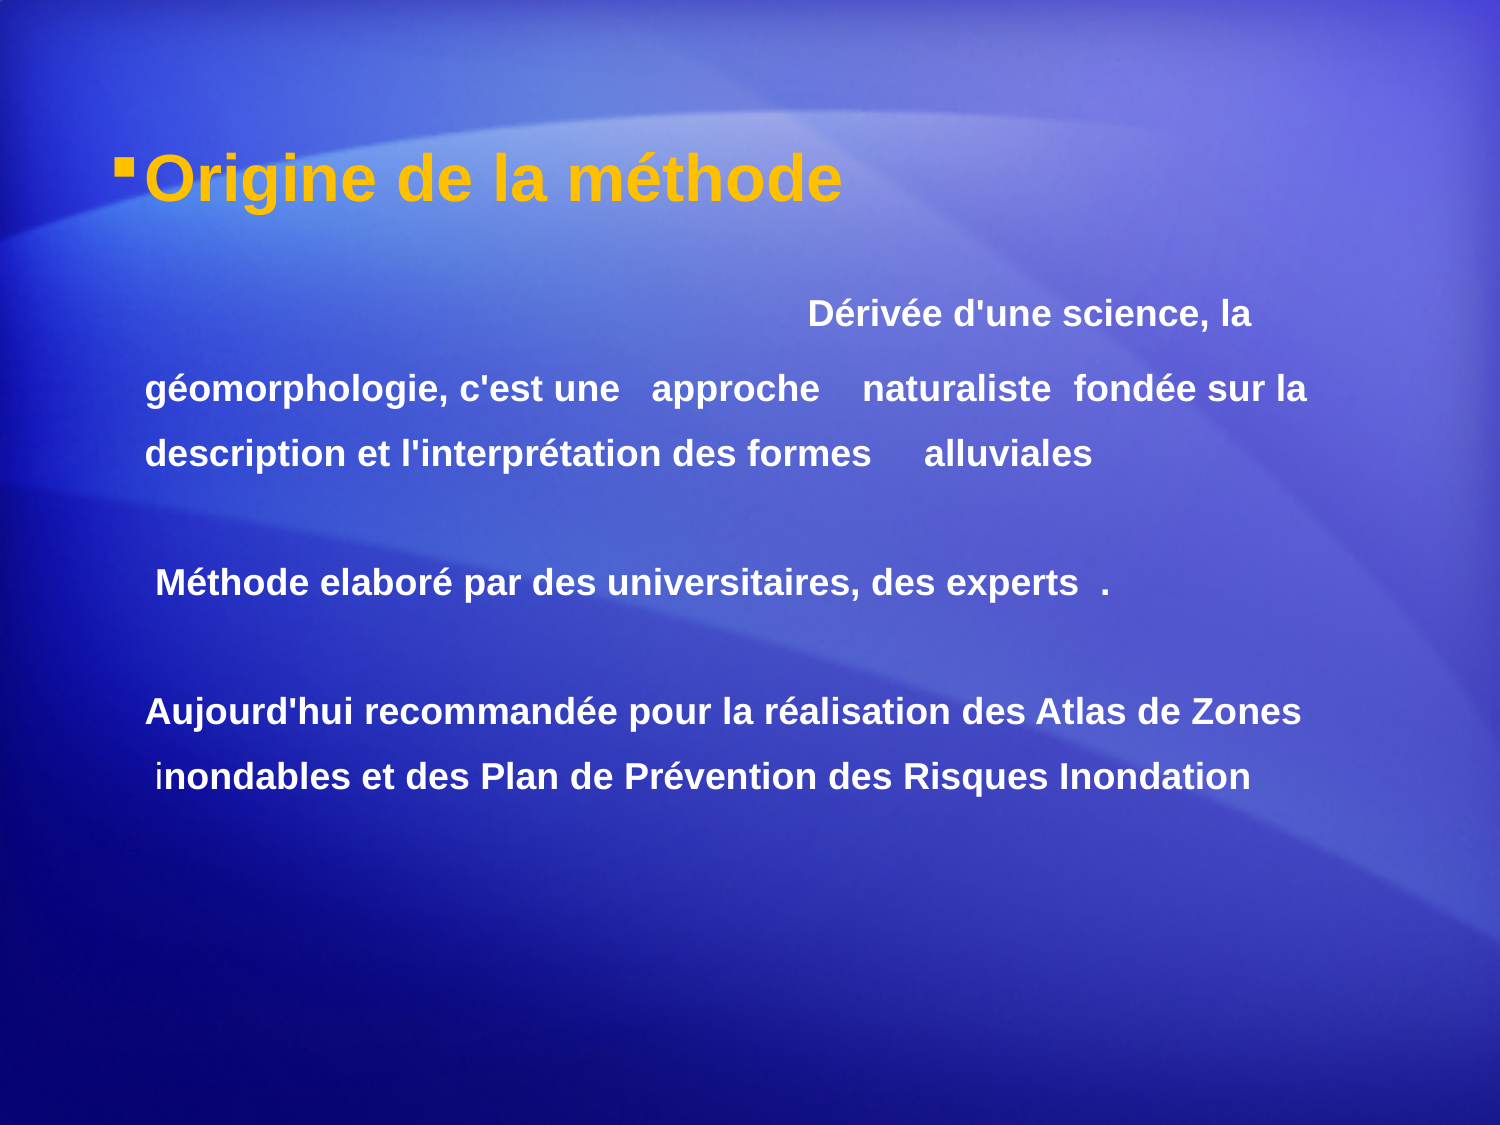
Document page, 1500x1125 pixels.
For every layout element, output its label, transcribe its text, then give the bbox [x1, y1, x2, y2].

picture [0, 0, 1500, 1125]
title Origine de la méthode Dérivée d'une science, la géomorphologie, c'est une approche naturaliste fondée sur la description et l'interprétation des formes alluviales Méthode elaboré par des universitaires, des experts . Aujourd'hui recommandée pour la réalisation des Atlas de Zones inondables et des Plan de Prévention des Risques Inondation [93, 40, 1423, 1036]
